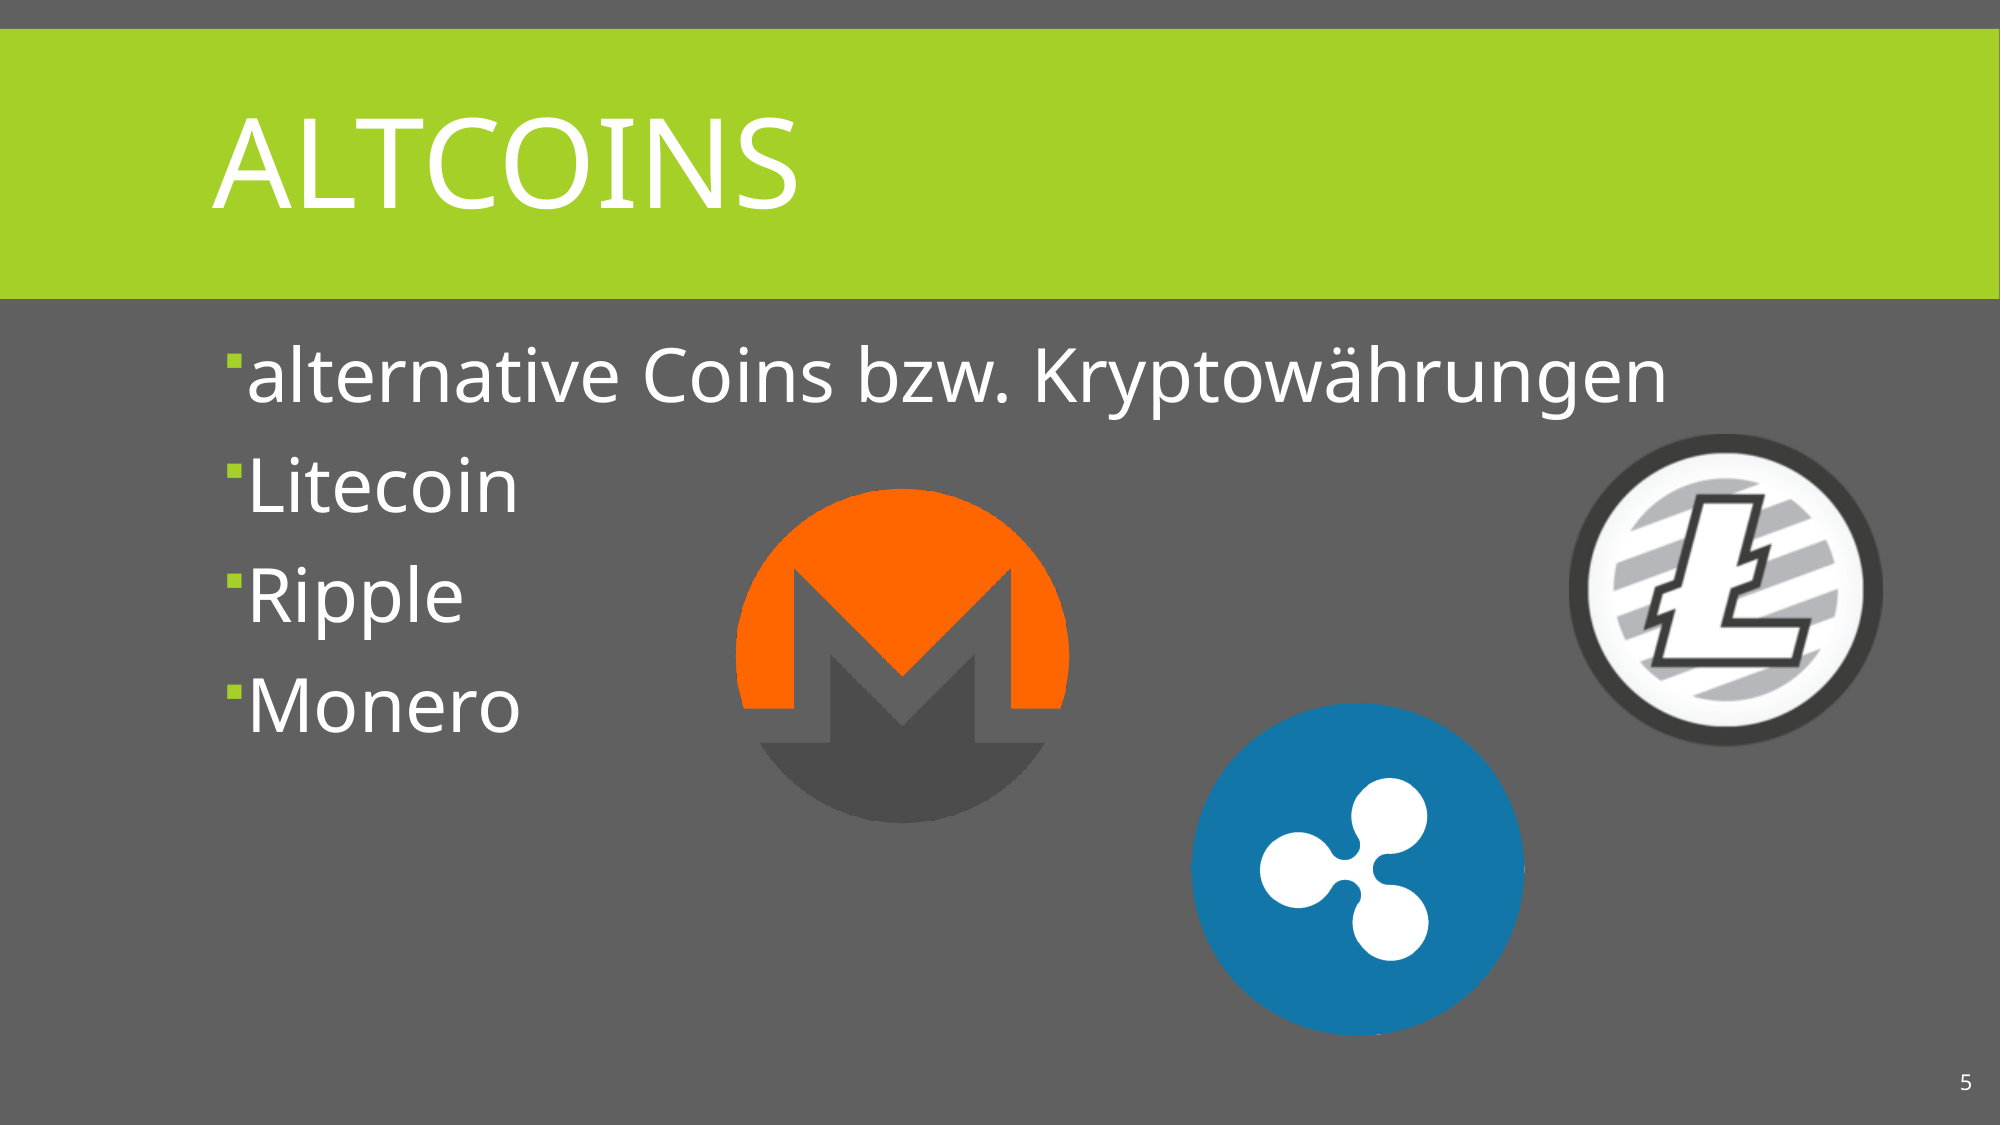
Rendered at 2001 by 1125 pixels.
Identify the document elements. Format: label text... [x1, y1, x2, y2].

list alternative Coins bzw. Kryptowährungen Litecoin Ripple Monero [197, 329, 1803, 1020]
title Altcoins [197, 46, 1803, 295]
picture [701, 455, 1103, 856]
picture [1191, 702, 1525, 1037]
picture [1569, 433, 1883, 747]
slide_number 5 [1832, 1053, 1988, 1114]
